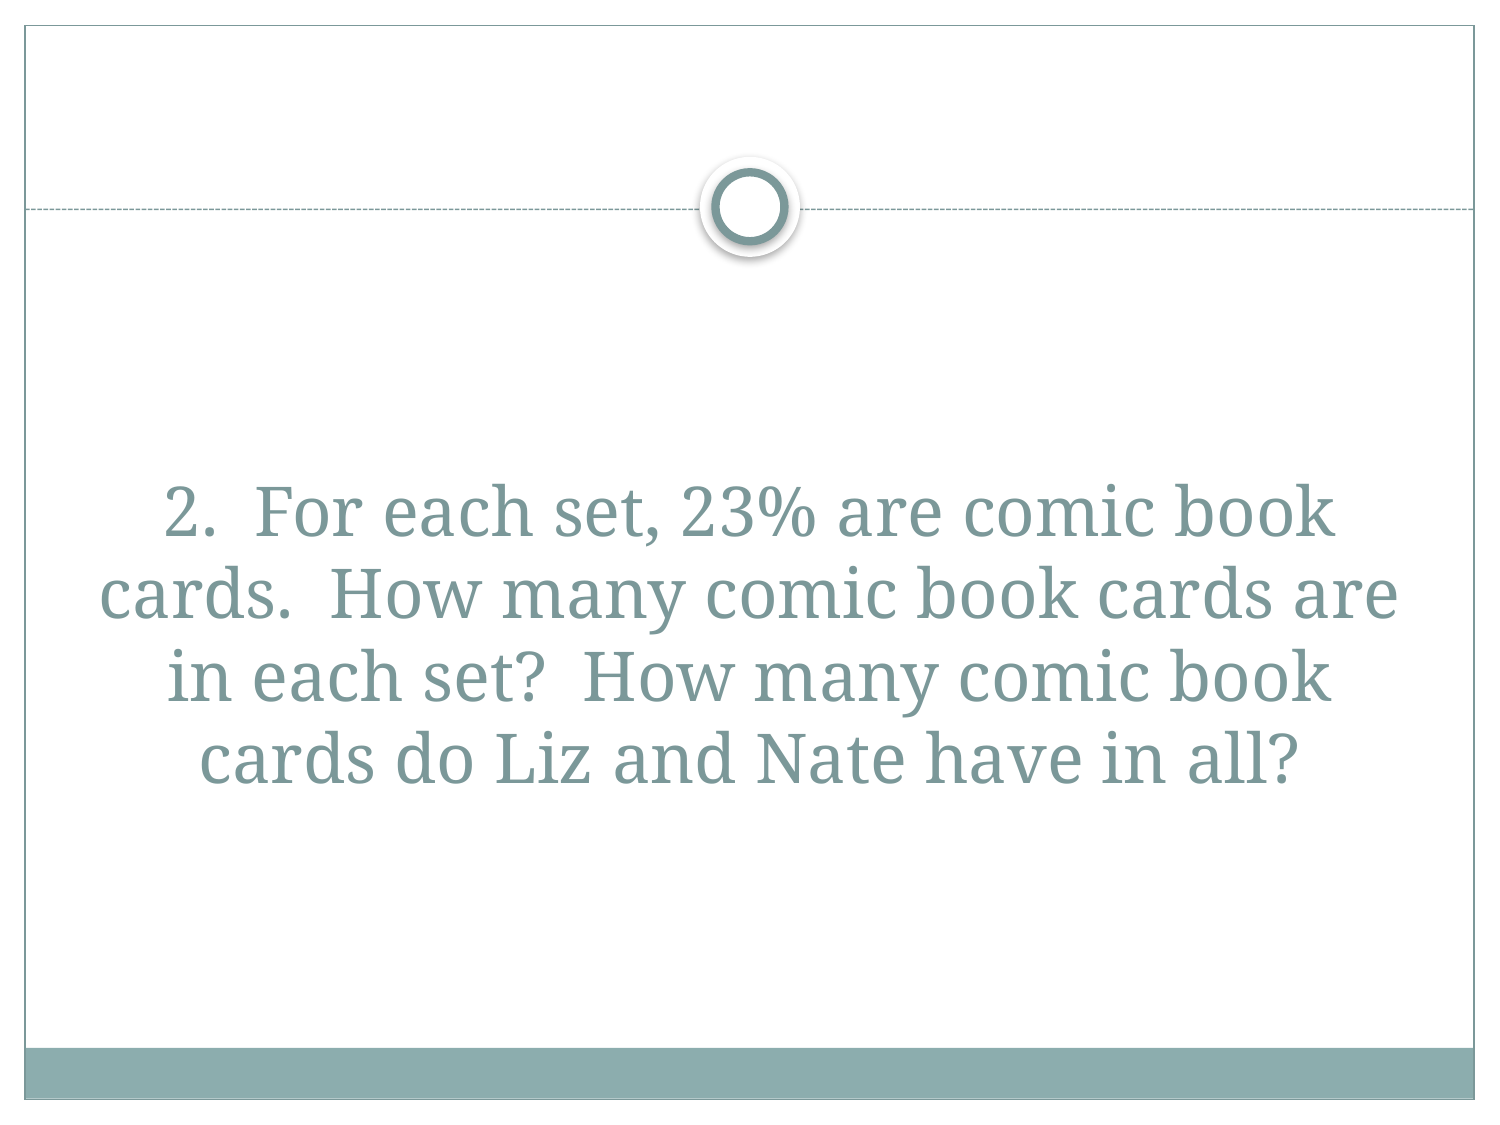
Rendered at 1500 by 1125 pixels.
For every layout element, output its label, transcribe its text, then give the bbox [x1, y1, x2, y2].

title 2. For each set, 23% are comic book cards. How many comic book cards are in each set? How many comic book cards do Liz and Nate have in all? [75, 45, 1425, 888]
